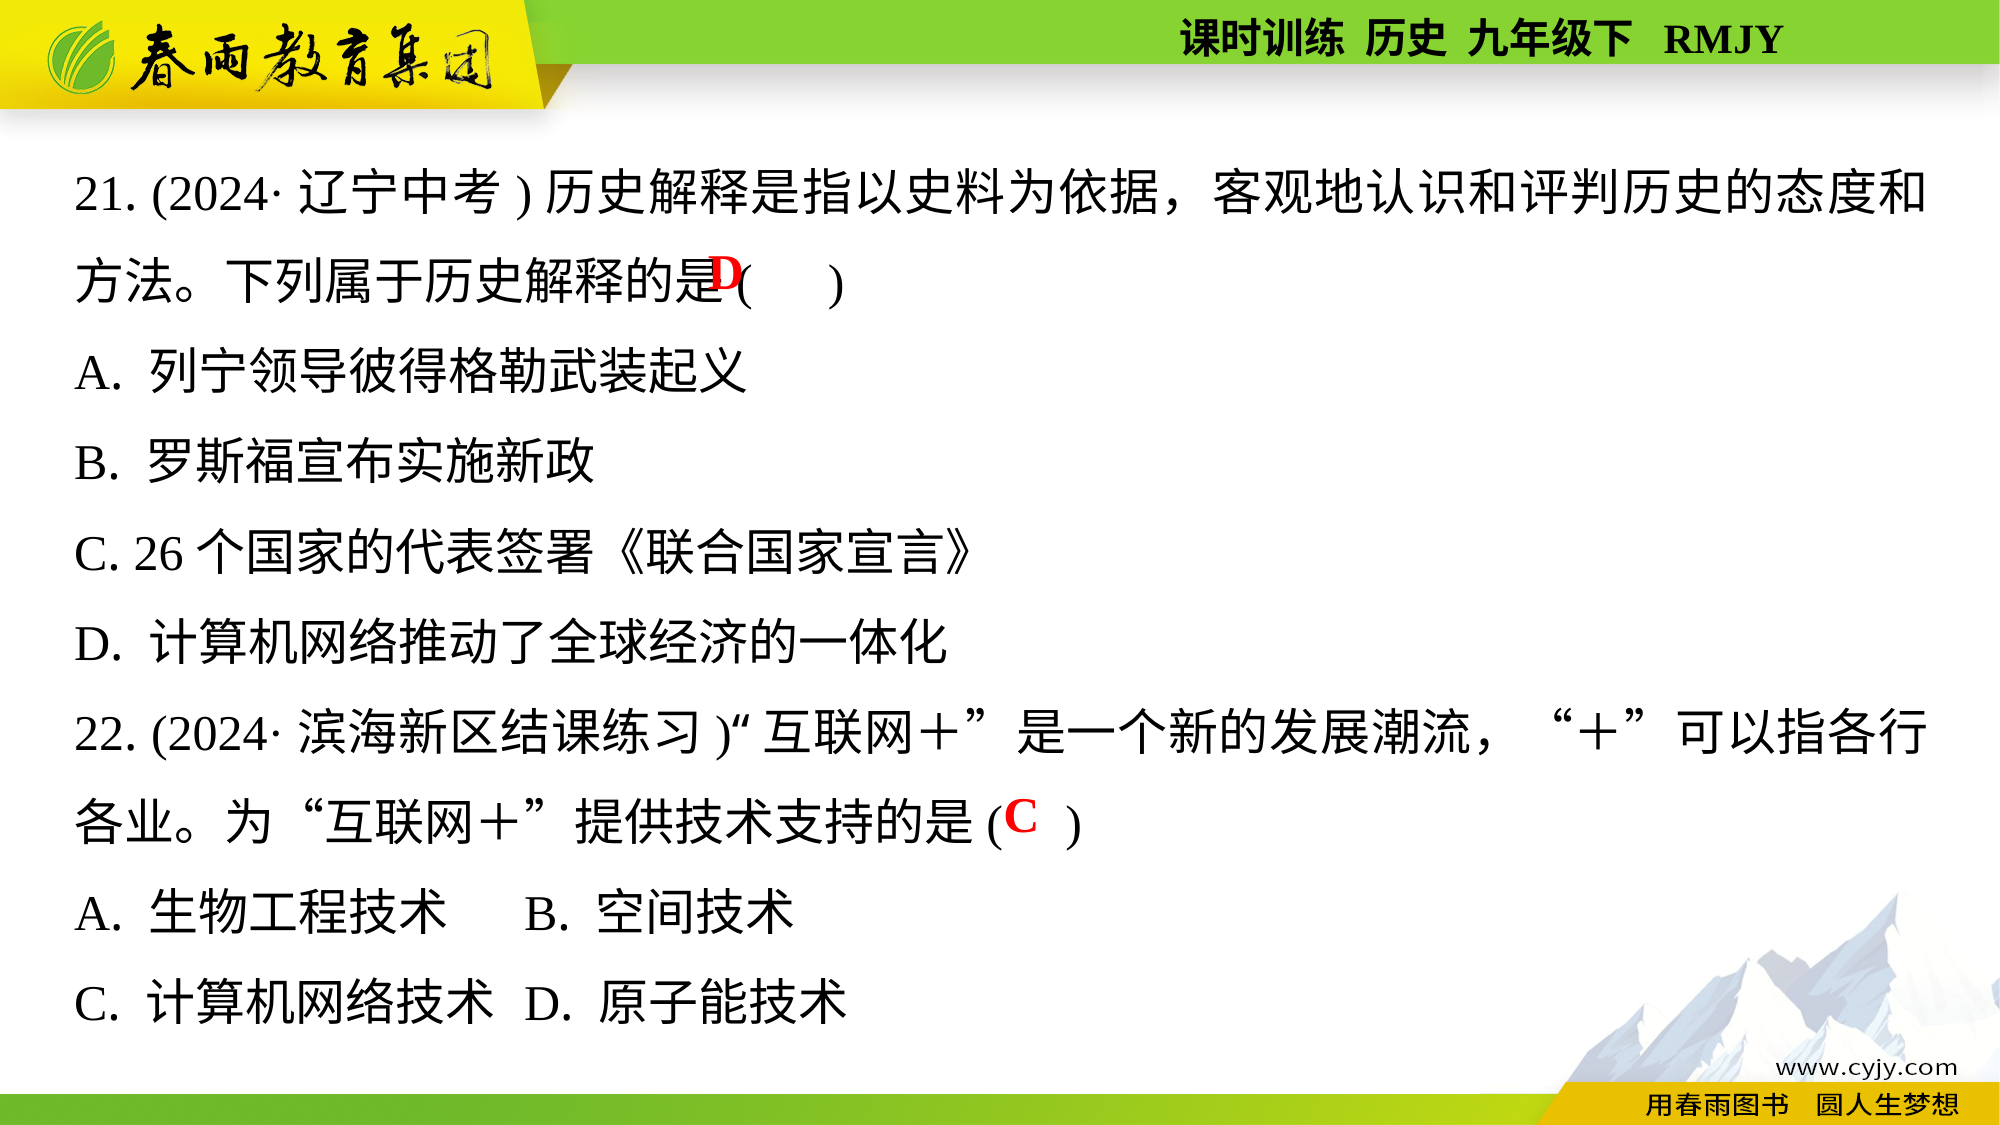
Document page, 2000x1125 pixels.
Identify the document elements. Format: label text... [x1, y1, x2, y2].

text_box C [988, 775, 1055, 850]
text_box D [693, 231, 759, 307]
list 21. (2024·辽宁中考)历史解释是指以史料为依据，客观地认识和评判历史的态度和方法。下列属于历史解释的是( ) A. 列宁领导彼得格勒武装起义 B. 罗斯福宣布实施新政 C. 26个国家的代表签署《联合国家宣言》 D. 计算机网络推动了全球经济的一体化 22. (2024·滨海新区结课练习)“互联网＋”是一个新的发展潮流，“＋”可以指各行各业。为“互联网＋”提供技术支持的是( ) A. 生物工程技术 B. 空间技术 C. 计算机网络技术 D. 原子能技术 [59, 122, 1944, 1047]
picture [0, 0, 2000, 1125]
